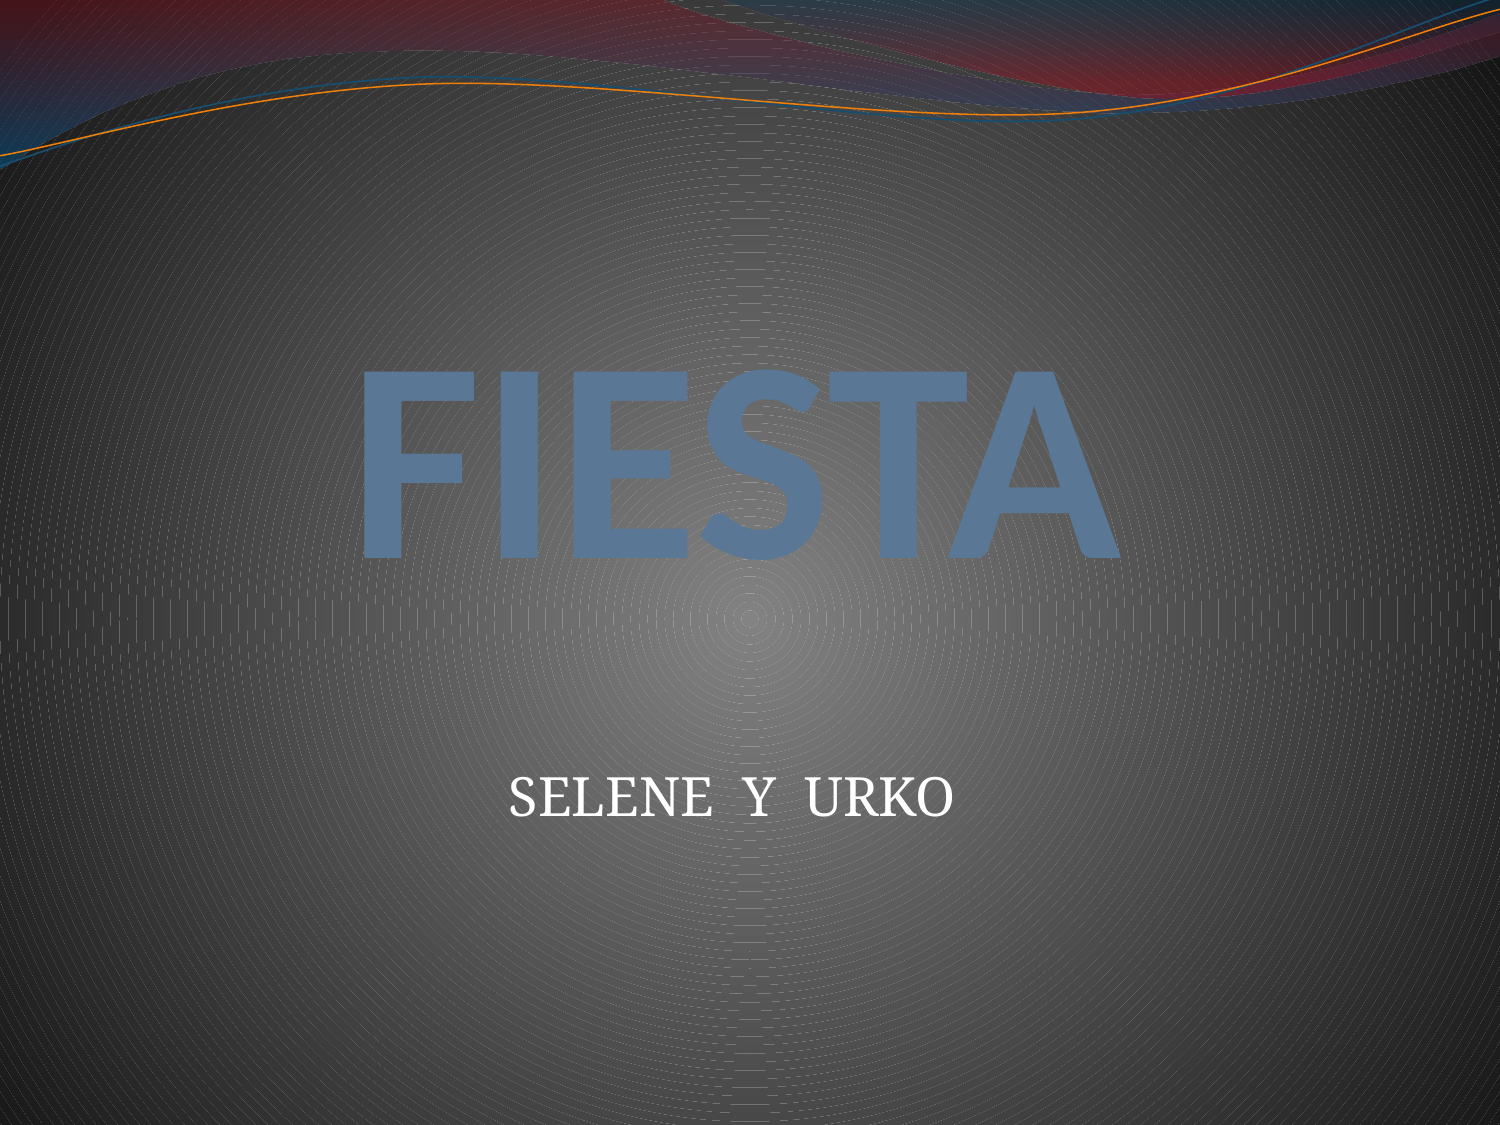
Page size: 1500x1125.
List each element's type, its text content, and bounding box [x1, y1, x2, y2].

subtitle SELENE Y URKO [93, 679, 1383, 968]
title FIESTA [93, 316, 1382, 617]
